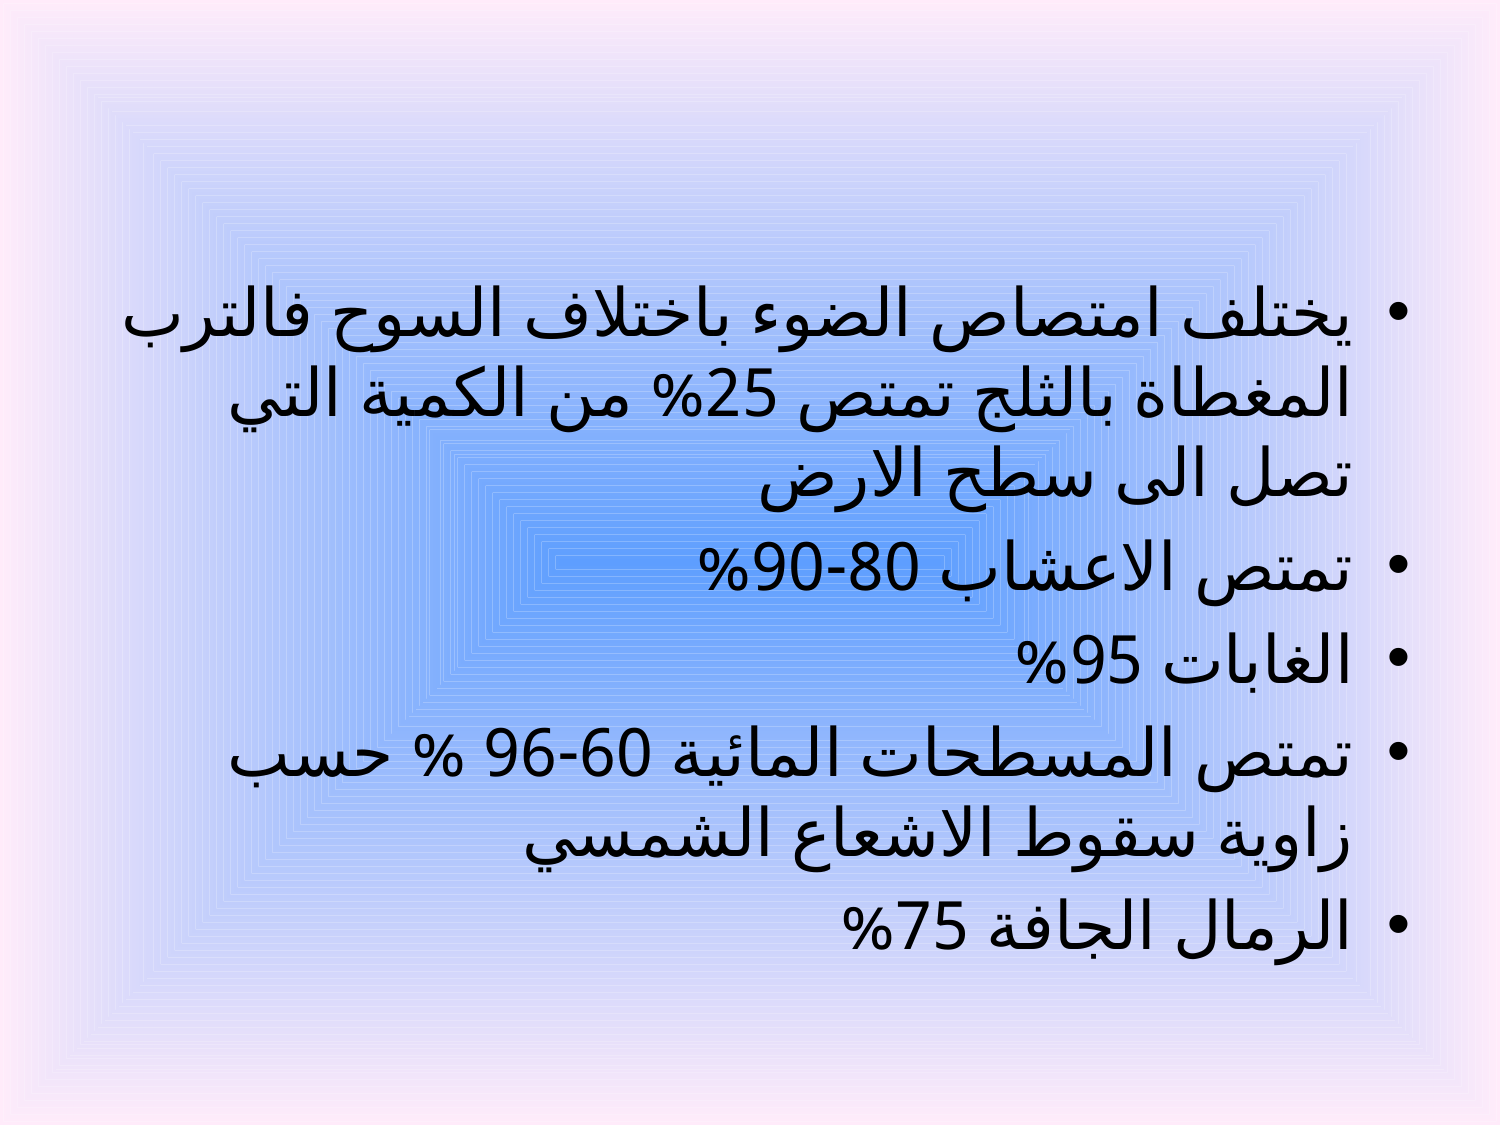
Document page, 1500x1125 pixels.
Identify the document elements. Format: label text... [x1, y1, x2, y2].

list يختلف امتصاص الضوء باختلاف السوح فالترب المغطاة بالثلج تمتص 25% من الكمية التي تصل الى سطح الارض تمتص الاعشاب 80-90% الغابات 95% تمتص المسطحات المائية 60-96 % حسب زاوية سقوط الاشعاع الشمسي الرمال الجافة 75% [75, 262, 1425, 1005]
